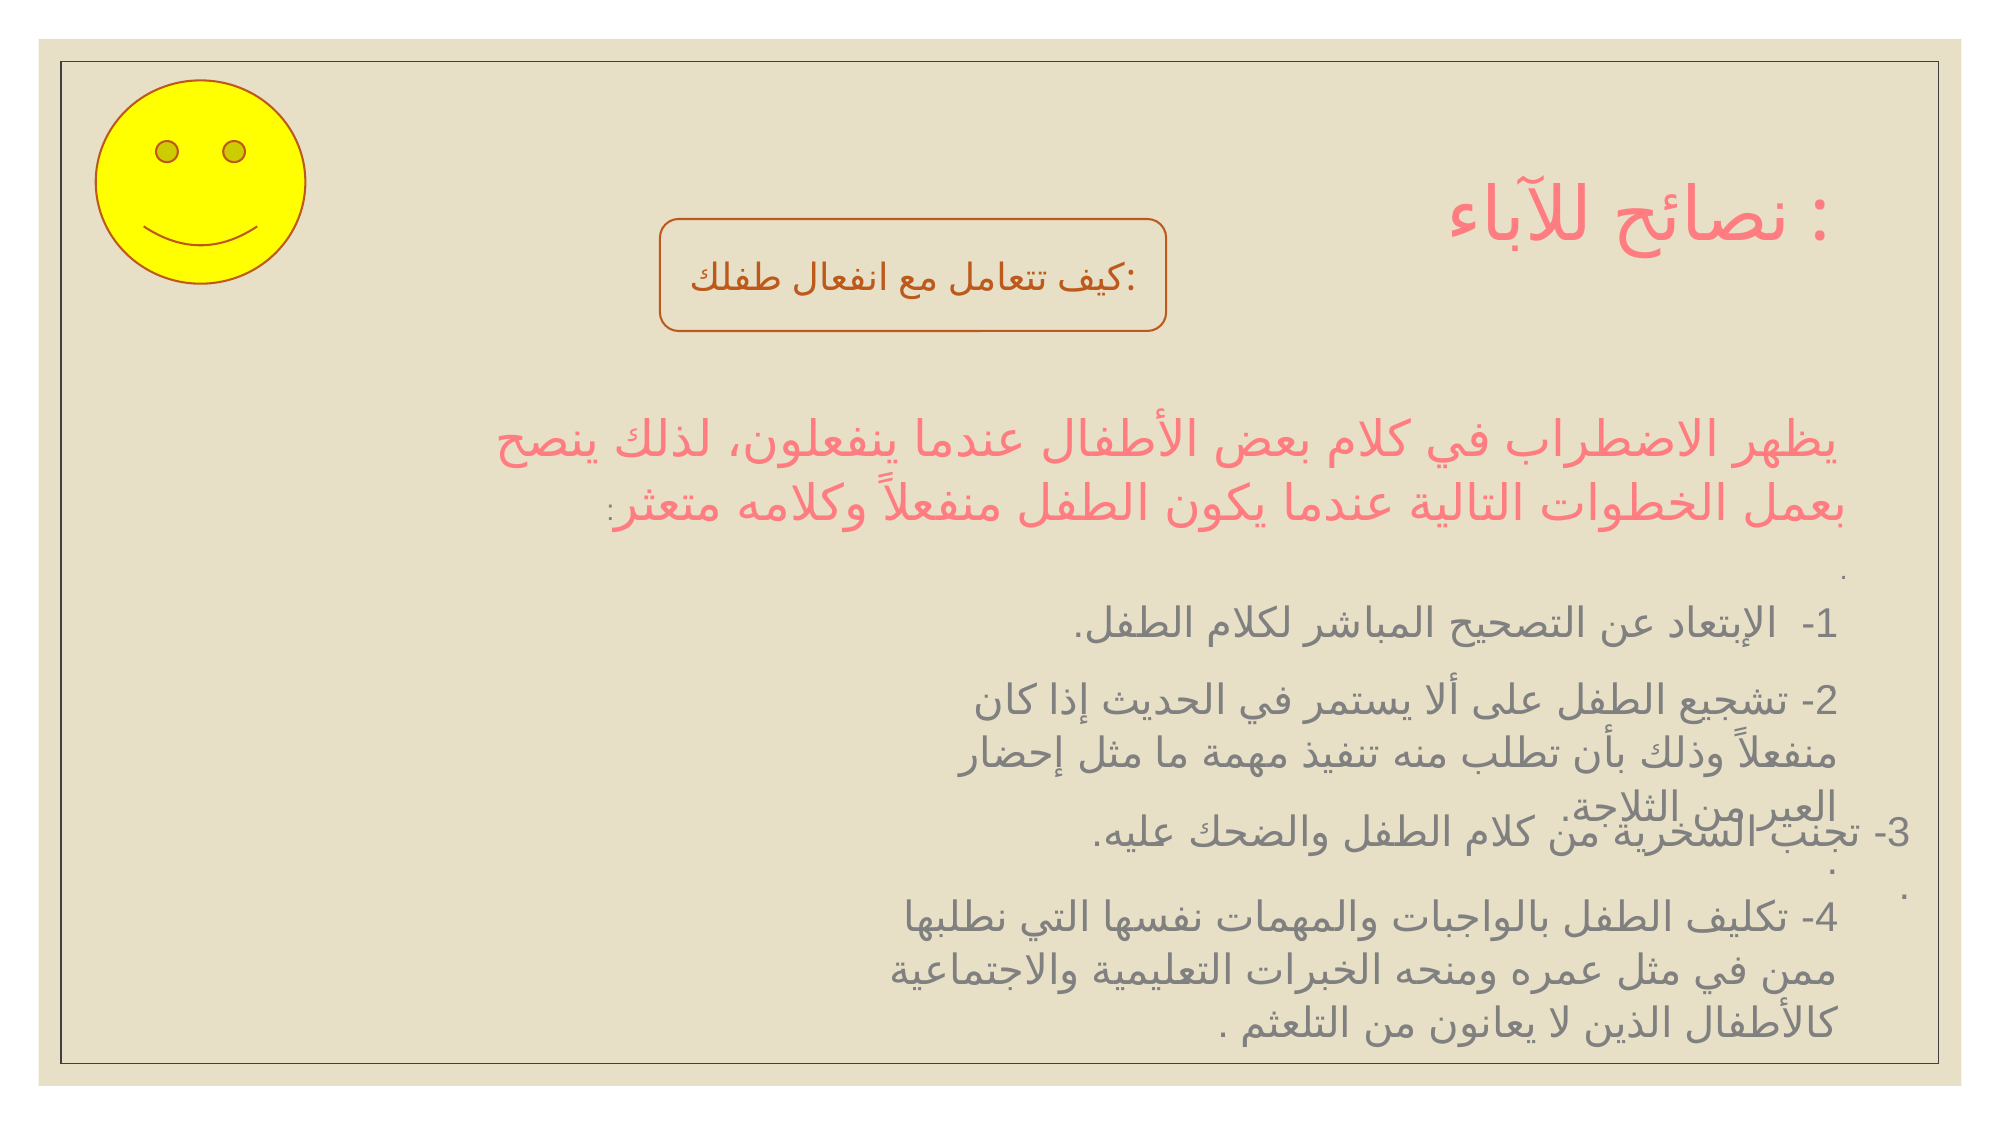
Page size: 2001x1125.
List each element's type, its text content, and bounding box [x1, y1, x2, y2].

text_box 2- تشجيع الطفل على ألا يستمر في الحديث إذا كان منفعلاً وذلك بأن تطلب منه تنفيذ مهمة ما مثل إحضار العير من الثلاجة. . [853, 661, 1854, 878]
text_box 3- تجنب السخرية من كلام الطفل والضحك عليه. . [1076, 793, 1926, 916]
text_box نصائح للآباء : [1431, 158, 1847, 263]
text_box 1- الإبتعاد عن التصحيح المباشر لكلام الطفل. . [853, 593, 1854, 661]
text_box 4- تكليف الطفل بالواجبات والمهمات نفسها التي نطلبها ممن في مثل عمره ومنحه الخبرات التعليمية والاجتماعية كالأطفال الذين لا يعانون من التلعثم . [853, 878, 1854, 1054]
text_box كيف تتعامل مع انفعال طفلك: [658, 217, 1168, 333]
text_box [94, 79, 307, 285]
text_box يظهر الاضطراب في كلام بعض الأطفال عندما ينفعلون، لذلك ينصح بعمل الخطوات التالية عندما يكون الطفل منفعلاً وكلامه متعثر: . [362, 395, 1863, 593]
